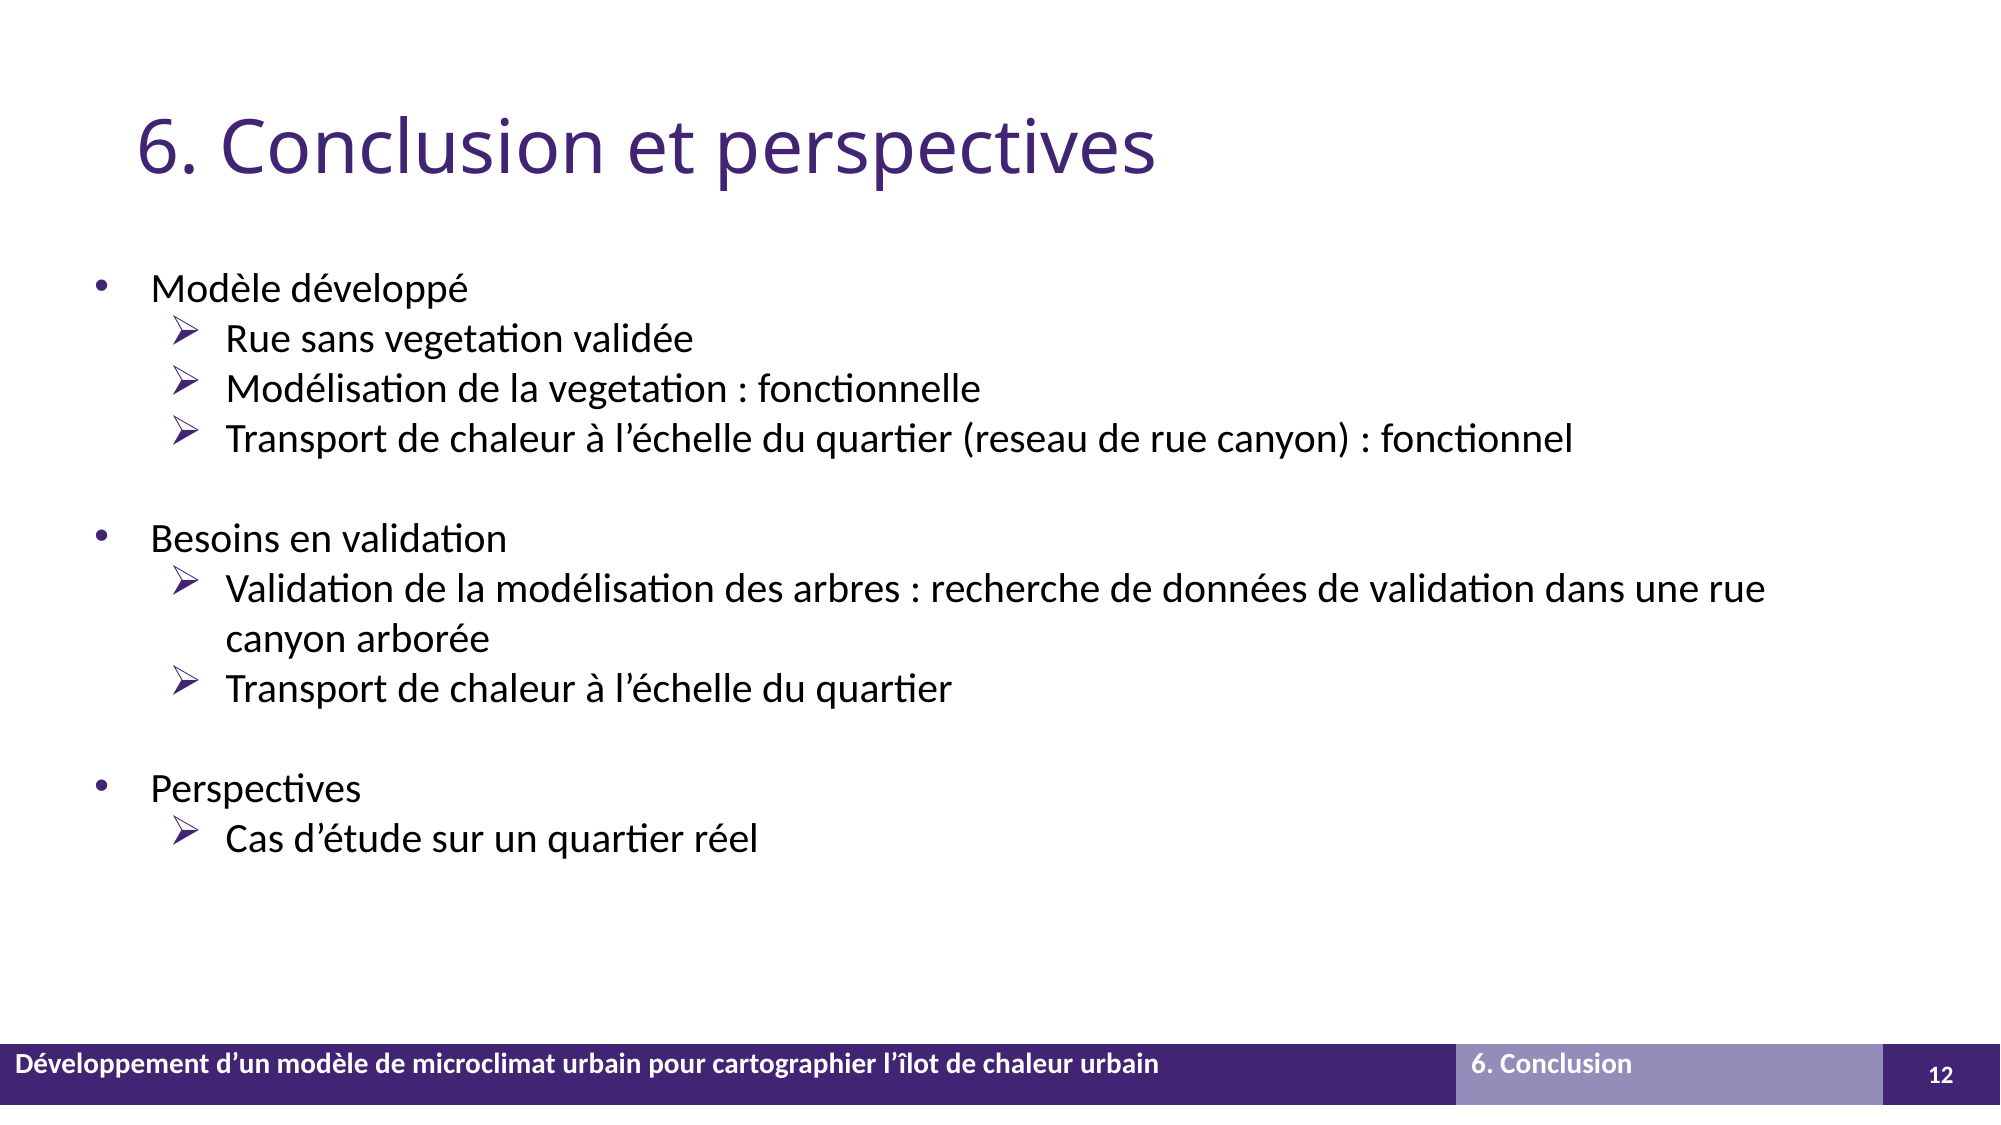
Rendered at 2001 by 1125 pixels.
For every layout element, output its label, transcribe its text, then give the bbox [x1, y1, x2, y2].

text_box Modèle développé Rue sans vegetation validée Modélisation de la vegetation : fonctionnelle Transport de chaleur à l’échelle du quartier (reseau de rue canyon) : fonctionnel Besoins en validation Validation de la modélisation des arbres : recherche de données de validation dans une rue canyon arborée Transport de chaleur à l’échelle du quartier Perspectives Cas d’étude sur un quartier réel [79, 252, 1827, 868]
table_header [1883, 1044, 2000, 1105]
table_header 6. Conclusion [1456, 1044, 1883, 1105]
title 6. Conclusion et perspectives [121, 74, 1980, 224]
table_header Développement d’un modèle de microclimat urbain pour cartographier l’îlot de chaleur urbain [0, 1044, 1456, 1105]
slide_number 12 [1909, 1043, 1969, 1103]
